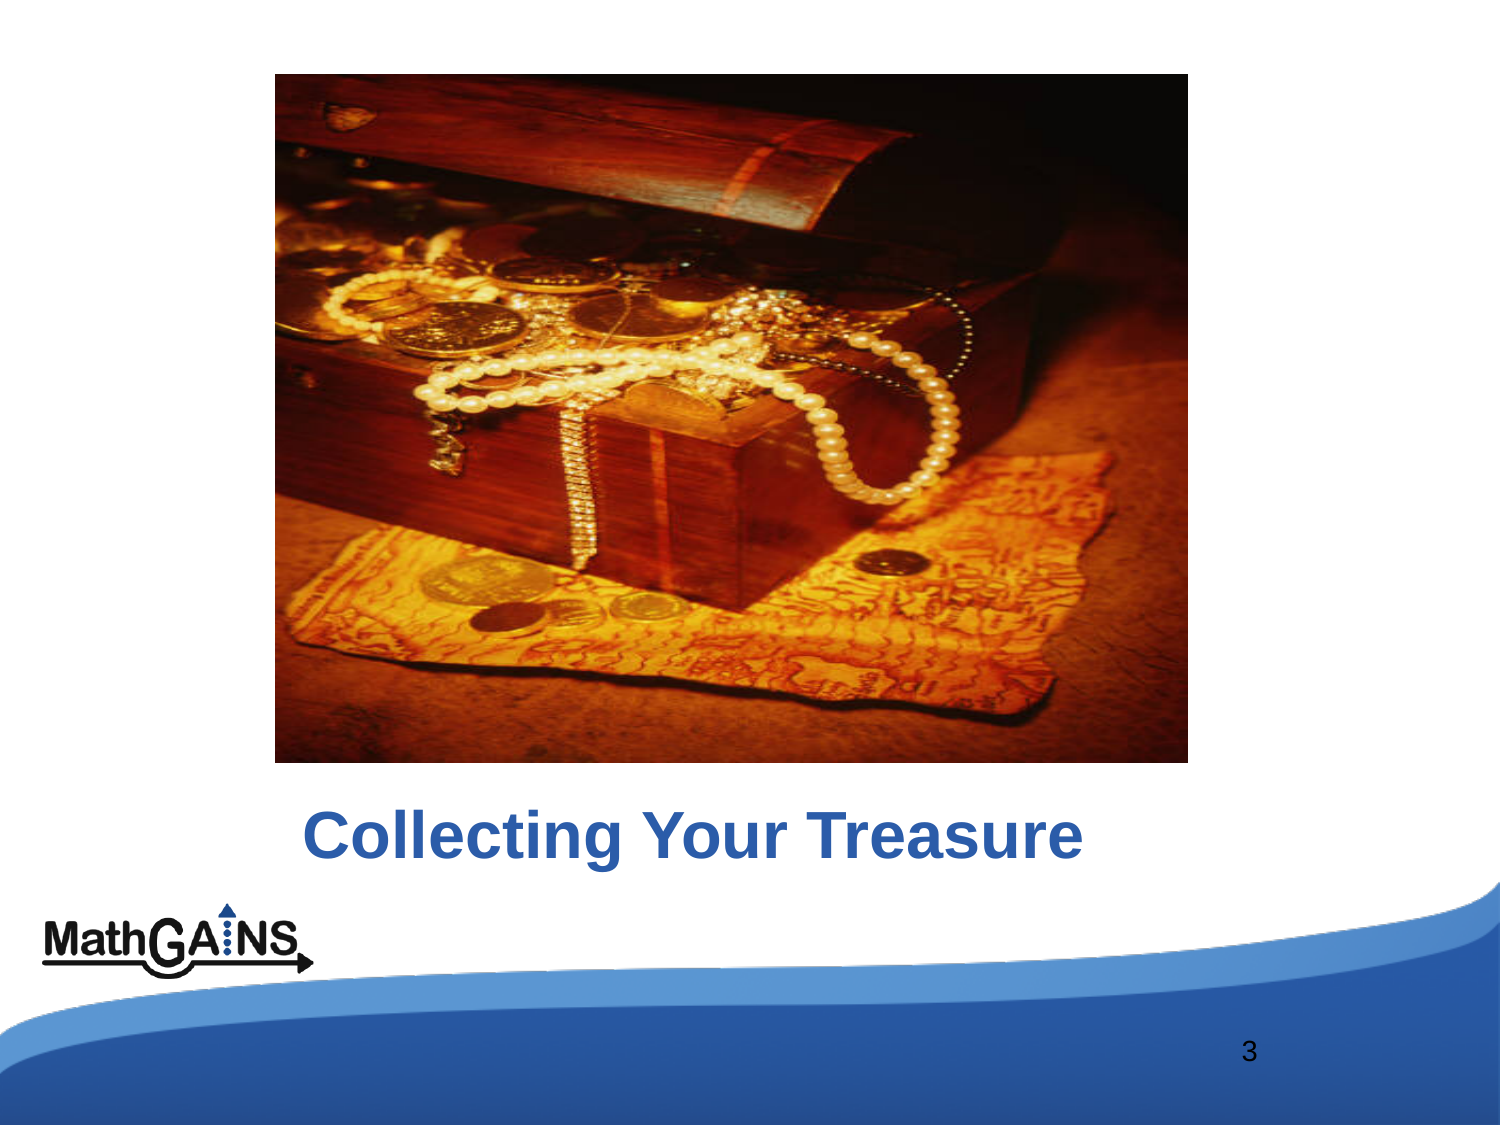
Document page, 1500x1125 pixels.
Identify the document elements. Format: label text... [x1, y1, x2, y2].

slide_number 3 [1223, 1023, 1277, 1075]
picture [274, 74, 1188, 763]
picture [0, 878, 1500, 1125]
title Collecting Your Treasure [293, 786, 1195, 881]
